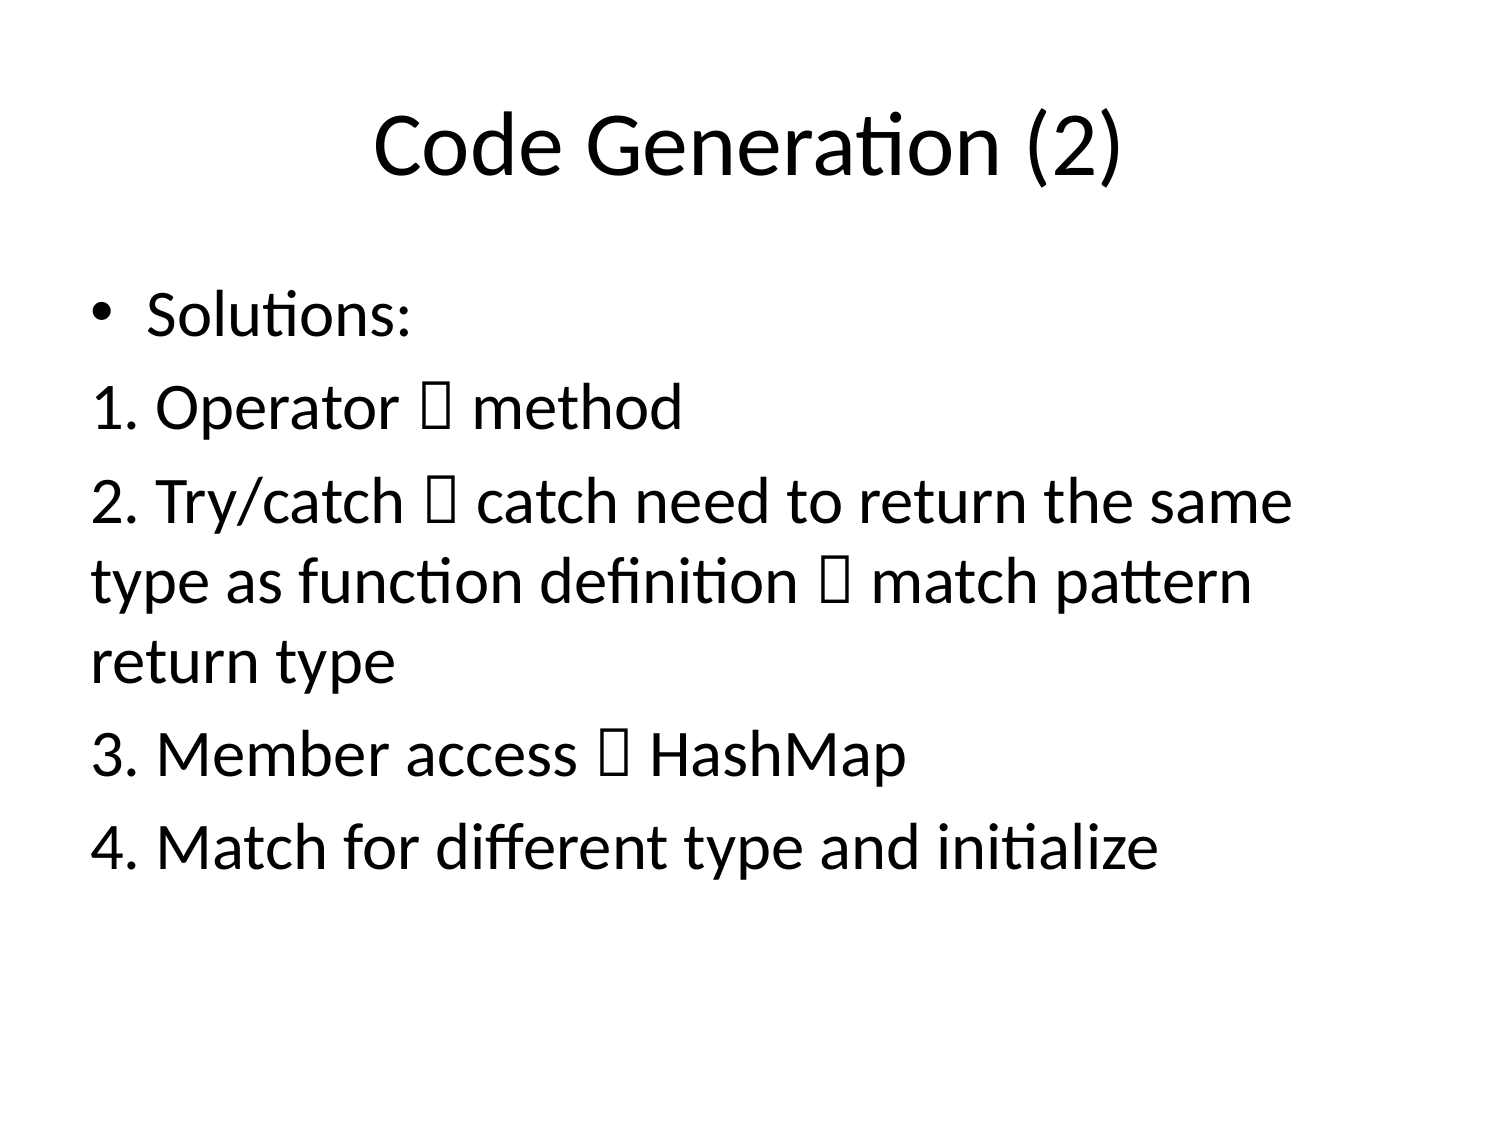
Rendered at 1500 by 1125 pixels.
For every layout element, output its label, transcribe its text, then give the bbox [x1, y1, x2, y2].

title Code Generation (2) [75, 45, 1425, 233]
list Solutions: 1. Operator  method 2. Try/catch  catch need to return the same type as function definition  match pattern return type 3. Member access  HashMap 4. Match for different type and initialize [75, 262, 1425, 1005]
